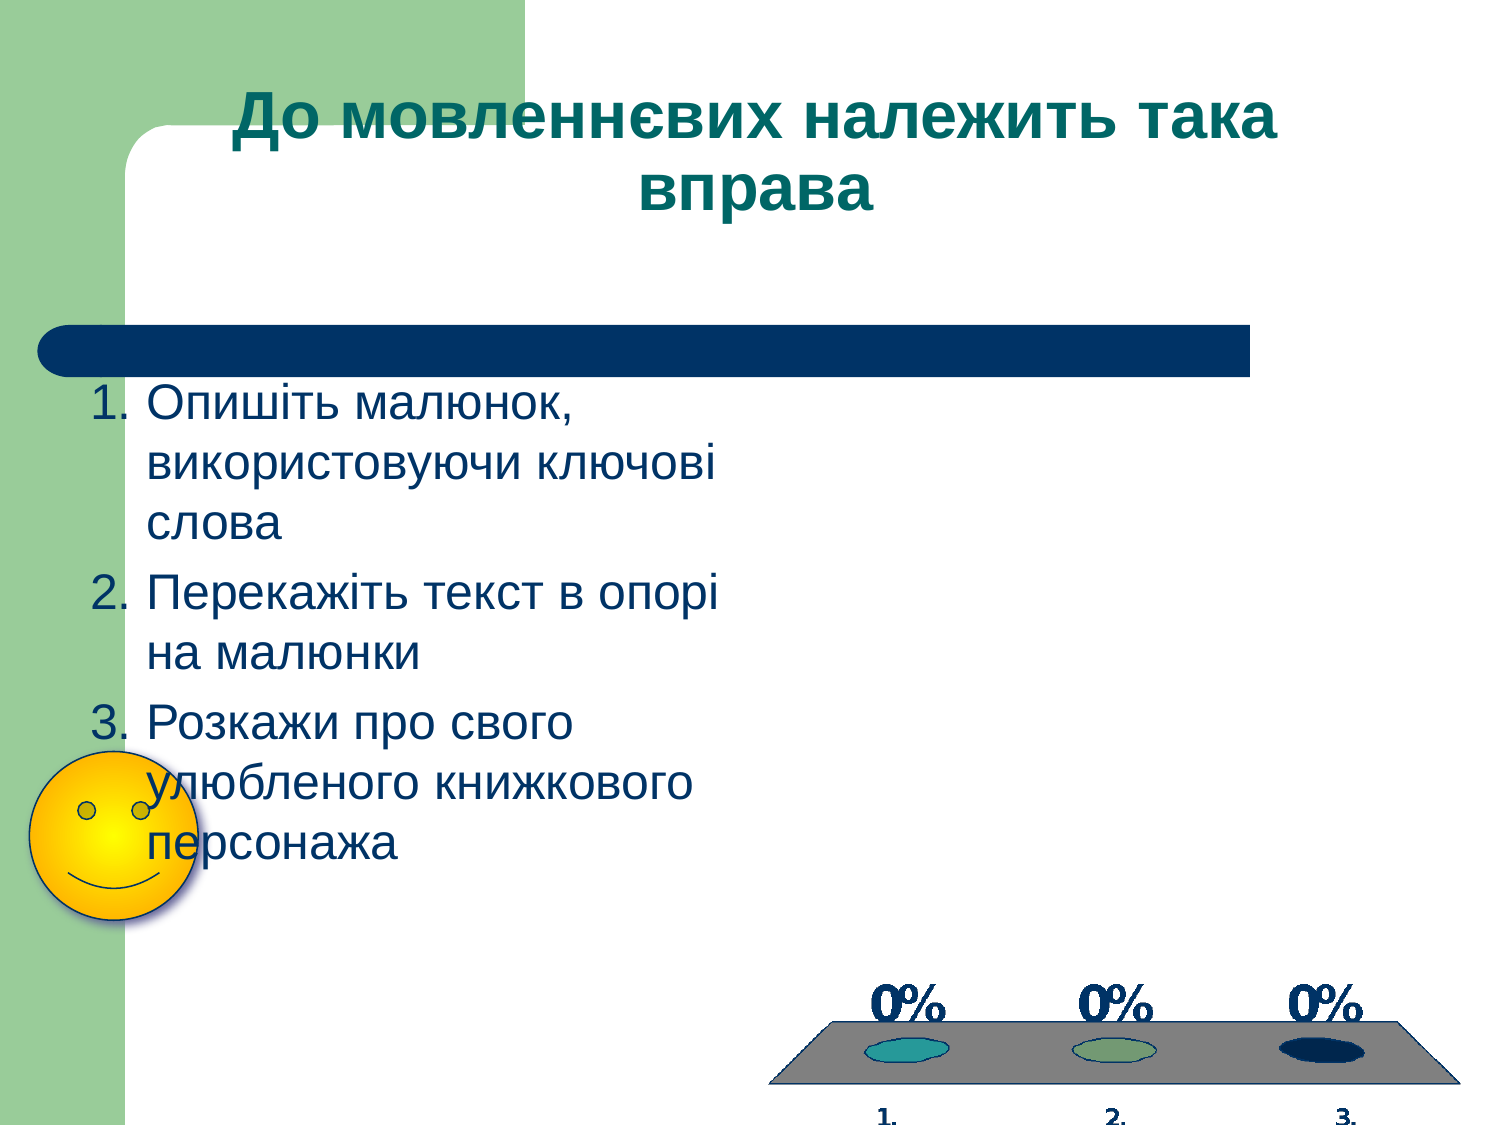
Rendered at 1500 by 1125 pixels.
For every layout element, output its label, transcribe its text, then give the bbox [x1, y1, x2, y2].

list Опишіть малюнок, використовуючи ключові слова Перекажіть текст в опорі на малюнки Розкажи про свого улюбленого книжкового персонажа [75, 361, 744, 977]
text_box [29, 760, 75, 911]
title До мовленнєвих належить така вправа [135, 45, 1375, 233]
picture [749, 325, 1500, 1125]
